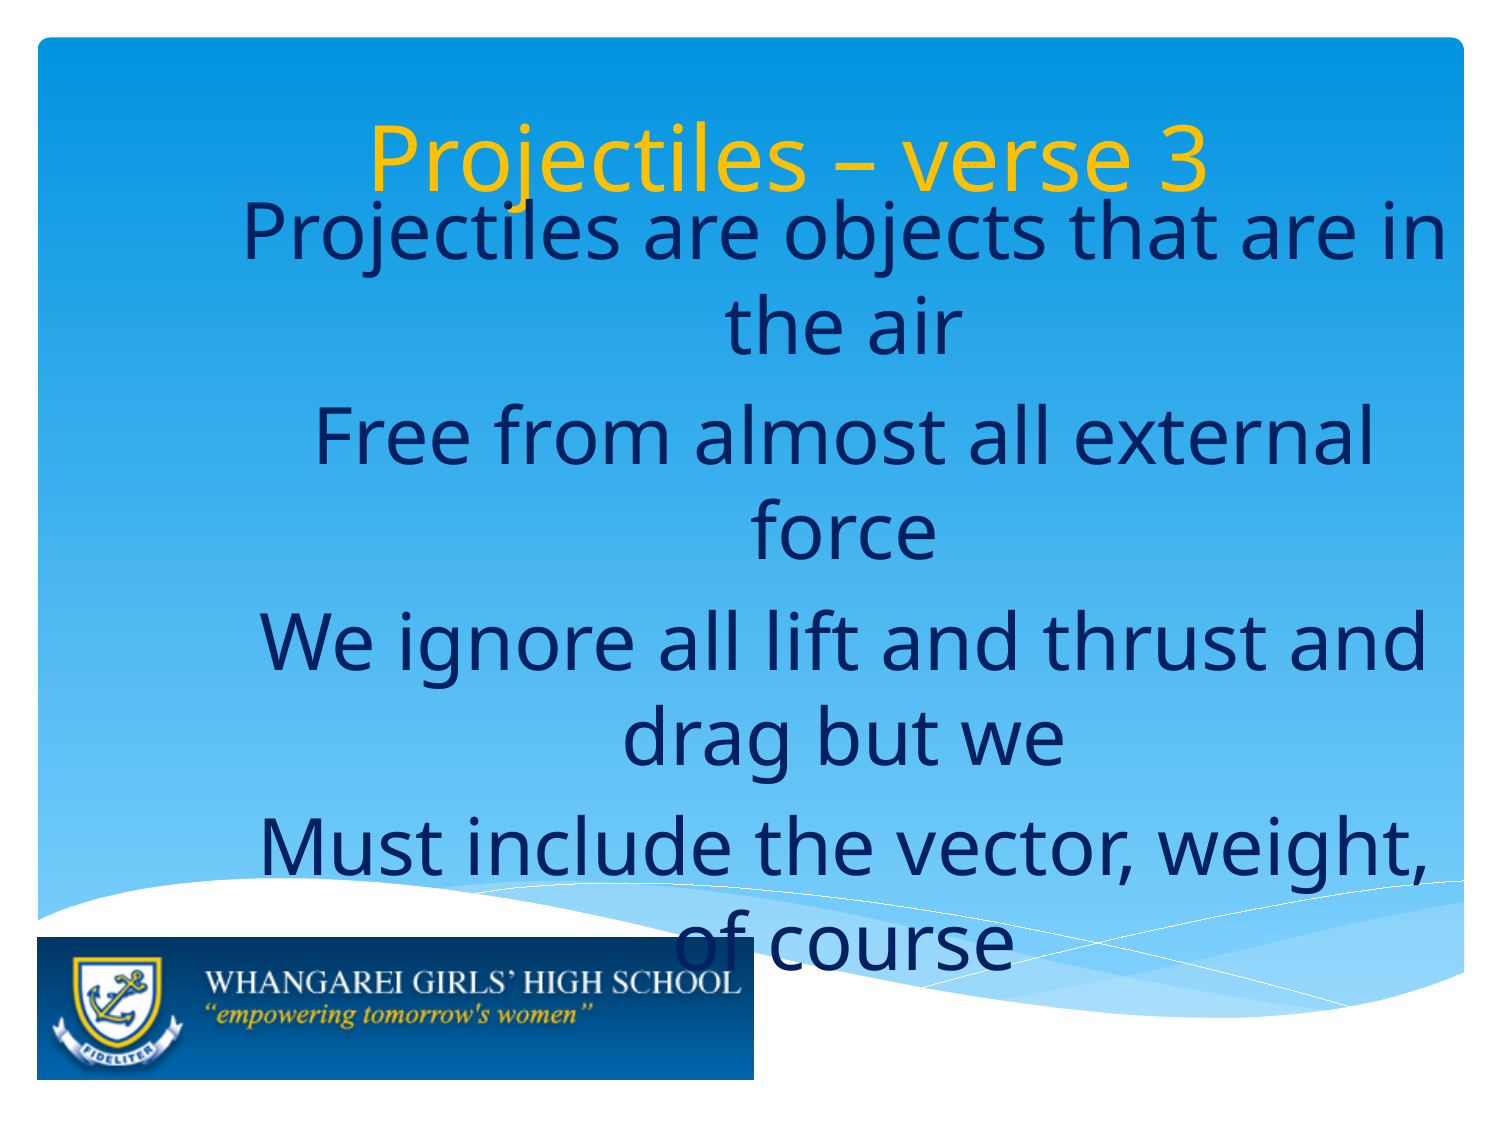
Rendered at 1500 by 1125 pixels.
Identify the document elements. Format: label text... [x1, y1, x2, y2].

text_box Projectiles are objects that are in the air Free from almost all external force We ignore all lift and thrust and drag but we Must include the vector, weight, of course [218, 172, 1471, 1000]
picture [37, 937, 754, 1080]
text_box Projectiles – verse 3 [112, 0, 1466, 218]
